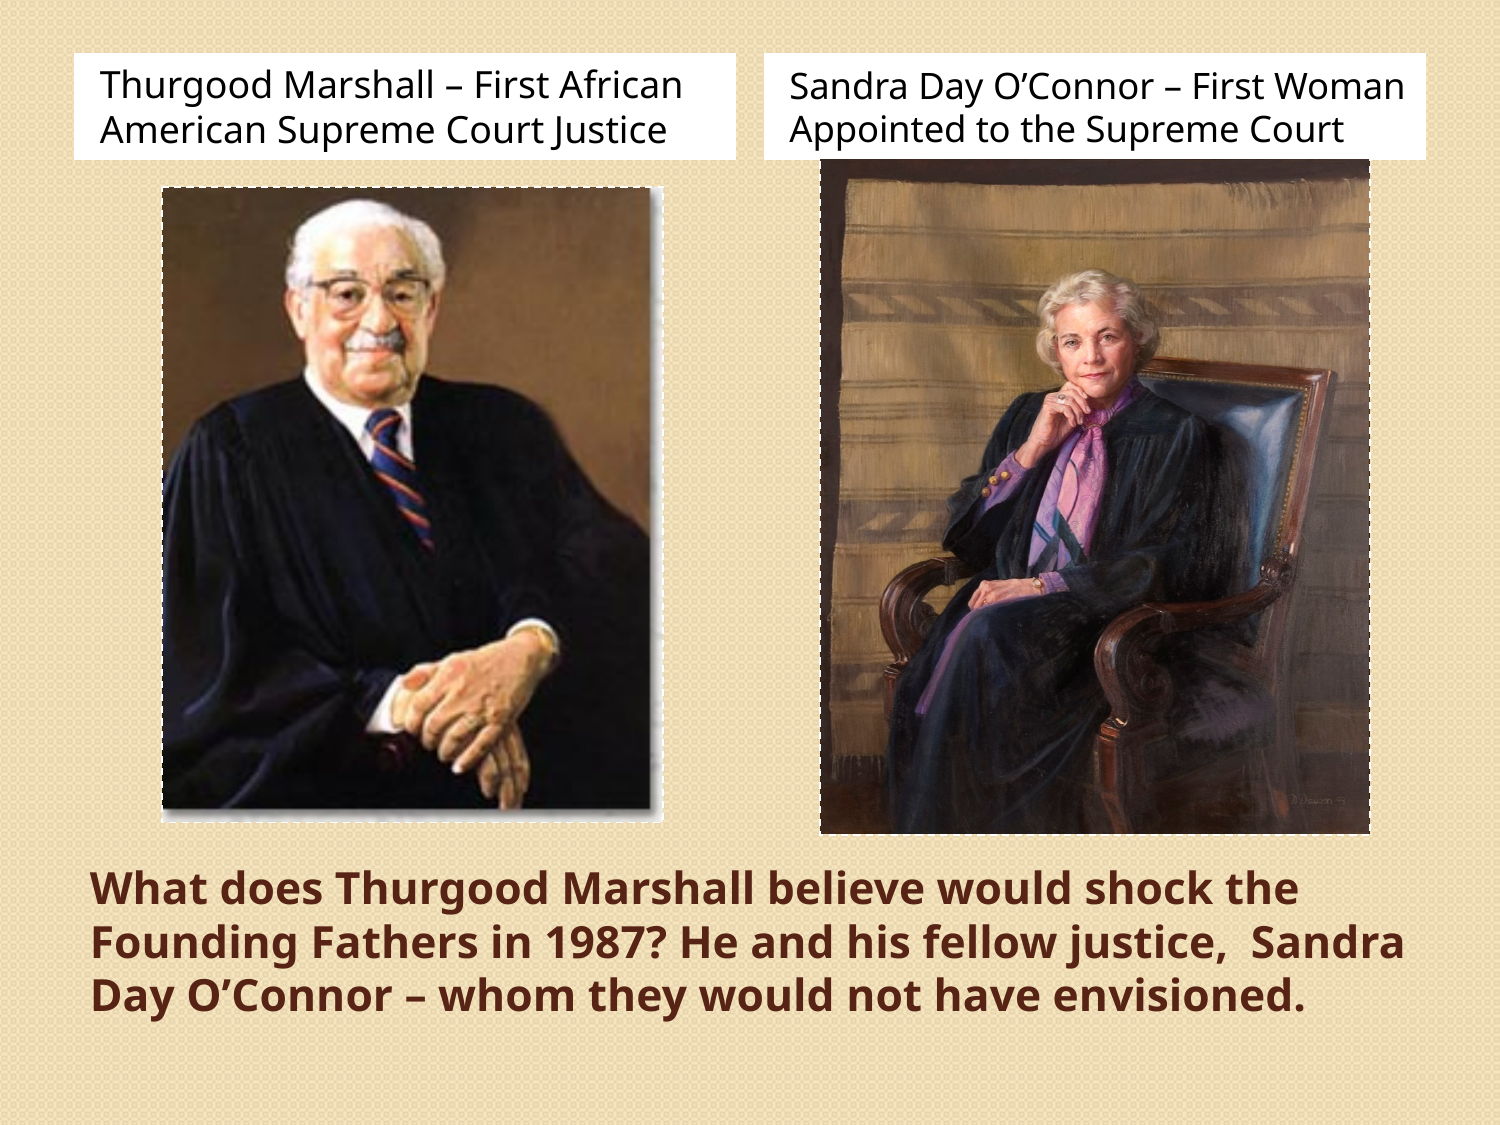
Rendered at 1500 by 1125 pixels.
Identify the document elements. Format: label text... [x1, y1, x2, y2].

list Sandra Day O’Connor – First Woman Appointed to the Supreme Court [764, 53, 1426, 160]
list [820, 158, 1370, 835]
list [162, 187, 663, 822]
title What does Thurgood Marshall believe would shock the Founding Fathers in 1987? He and his fellow justice, Sandra Day O’Connor – whom they would not have envisioned. [75, 846, 1425, 1034]
list Thurgood Marshall – First African American Supreme Court Justice [74, 53, 736, 160]
